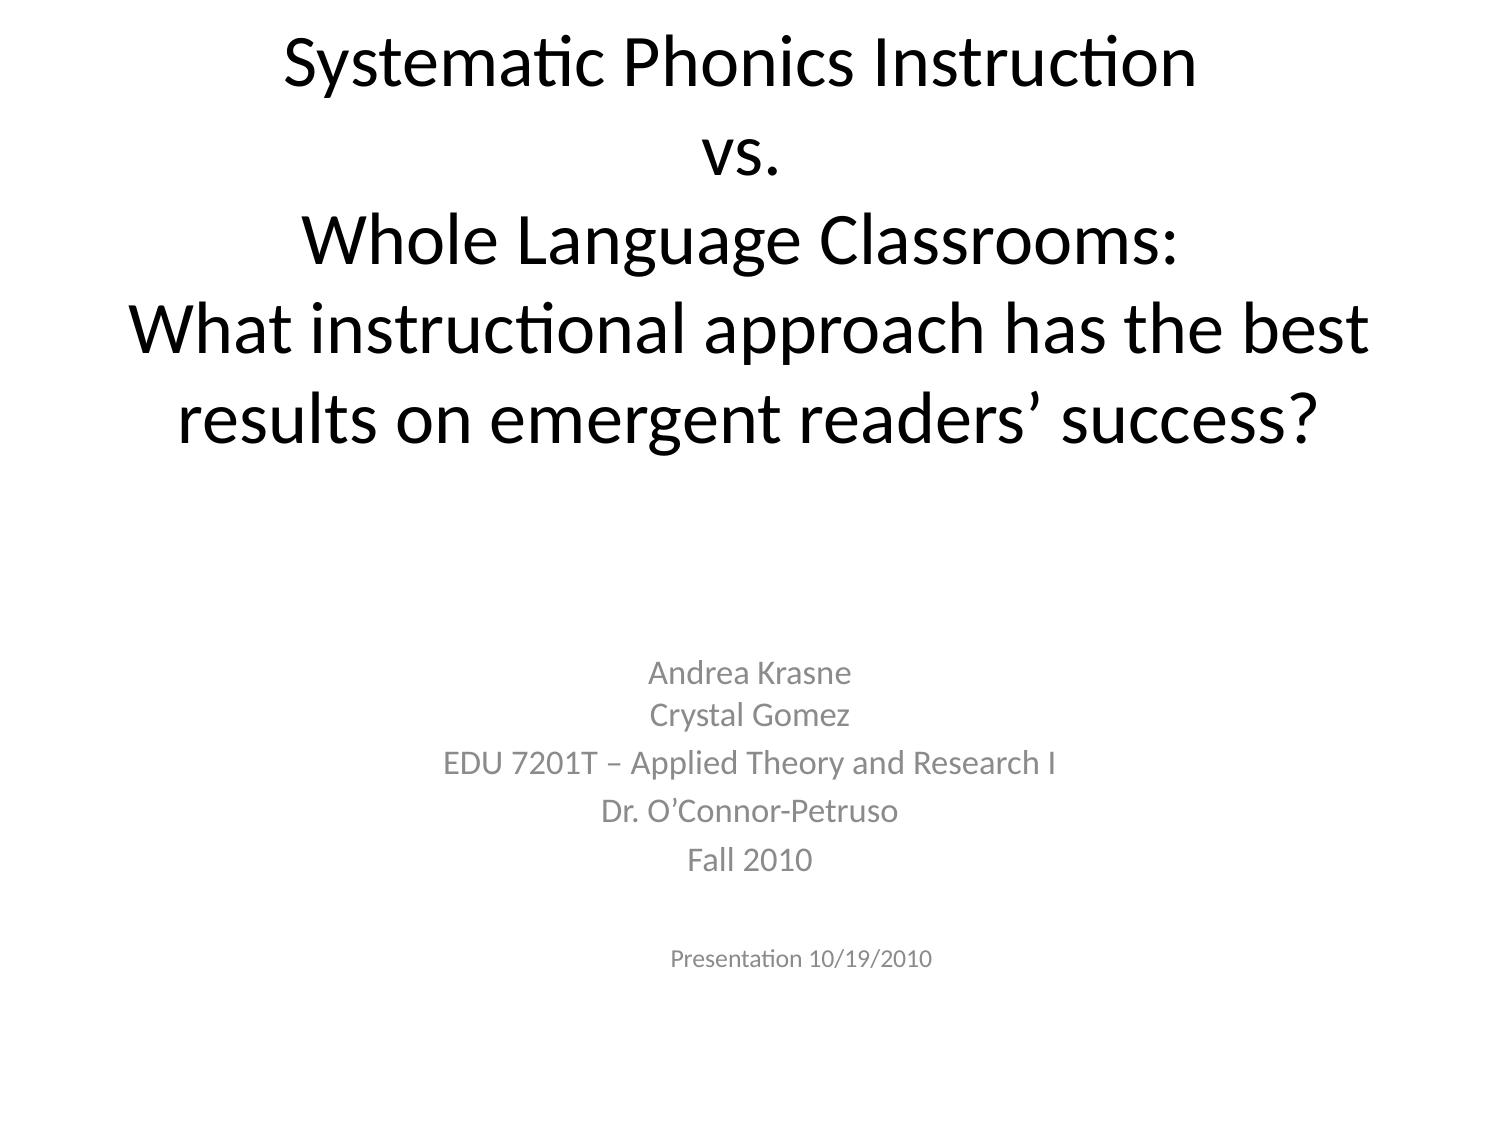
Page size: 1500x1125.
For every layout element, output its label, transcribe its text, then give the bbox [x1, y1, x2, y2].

subtitle Andrea Krasne Crystal Gomez EDU 7201T – Applied Theory and Research I Dr. O’Connor-Petruso Fall 2010 Presentation 10/19/2010 [225, 643, 1275, 993]
title Systematic Phonics Instruction vs. Whole Language Classrooms: What instructional approach has the best results on emergent readers’ success? [112, 0, 1388, 471]
